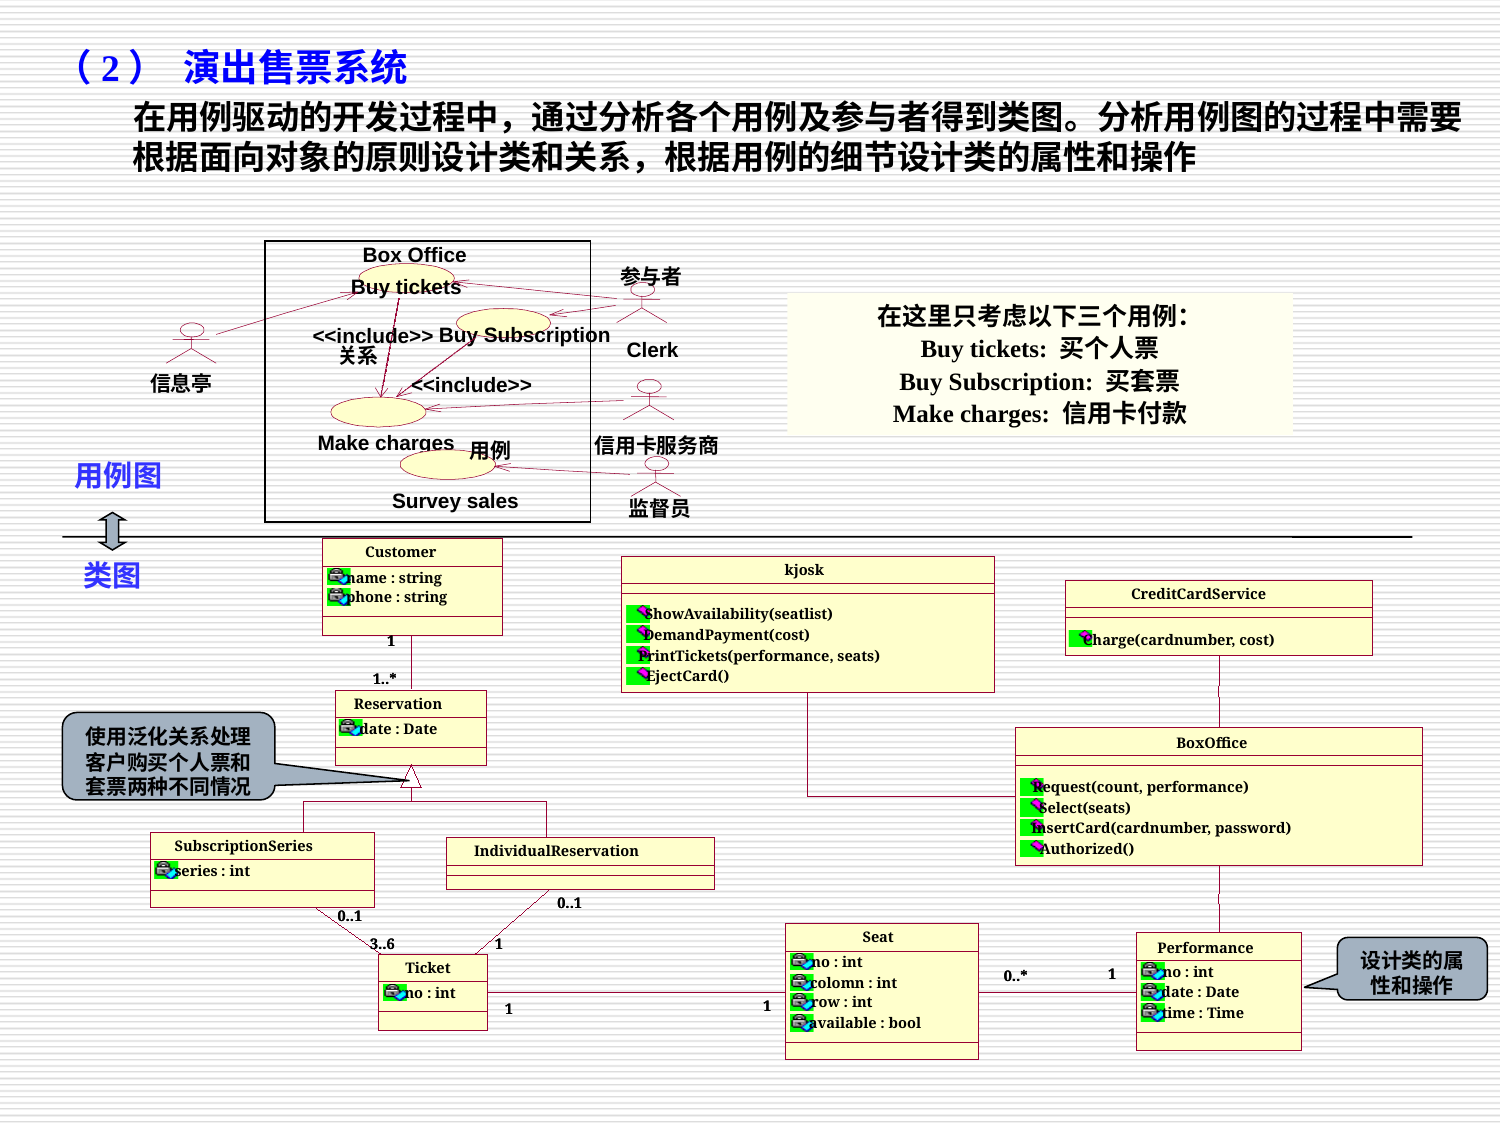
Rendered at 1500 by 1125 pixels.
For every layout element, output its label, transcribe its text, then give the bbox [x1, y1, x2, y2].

text_box （2） 演出售票系统 在用例驱动的开发过程中，通过分析各个用例及参与者得到类图。分析用例图的过程中需要根据面向对象的原则设计类和关系，根据用例的细节设计类的属性和操作 [39, 36, 1488, 162]
text_box 类图 [62, 549, 144, 600]
text_box [99, 512, 125, 550]
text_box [149, 212, 721, 523]
text_box 用例图 [49, 449, 144, 500]
text_box 在这里只考虑以下三个用例： Buy tickets: 买个人票 Buy Subscription: 买套票 Make charges: 信用卡付款 [787, 293, 1293, 436]
text_box 设计类的属性和操作 [1427, 937, 1488, 1000]
picture [0, 0, 1500, 1125]
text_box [149, 538, 1423, 1061]
text_box 使用泛化关系处理客户购买个人票和套票两种不同情况 [62, 712, 144, 800]
